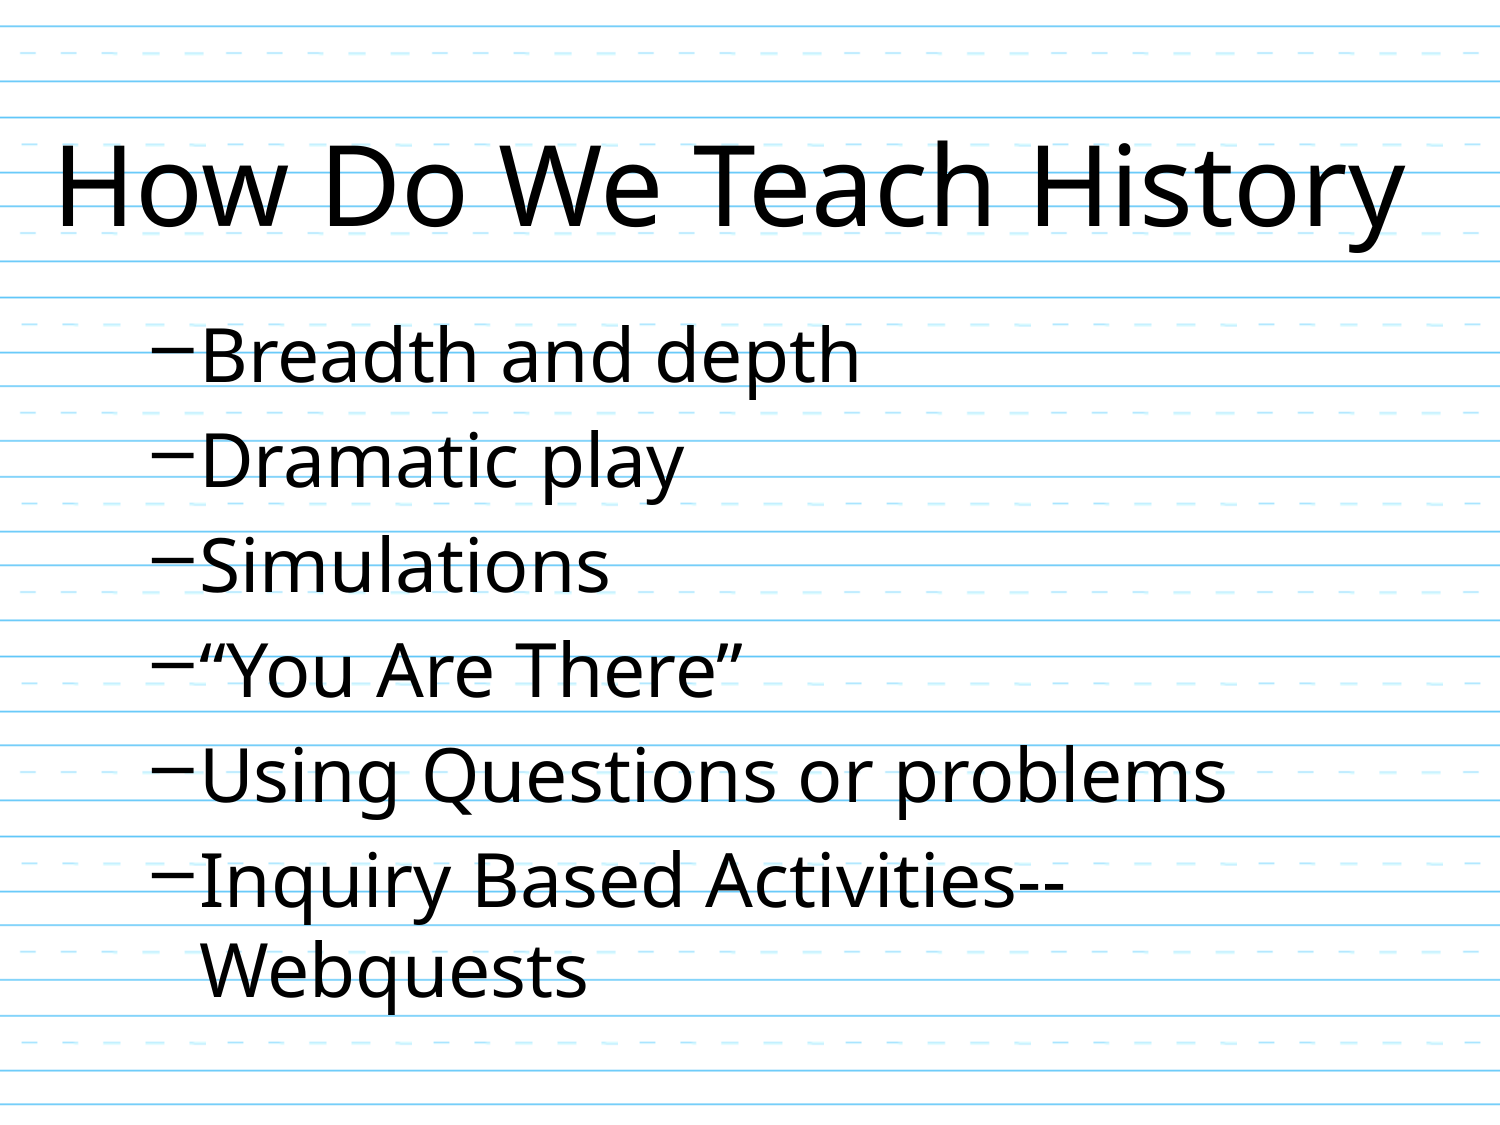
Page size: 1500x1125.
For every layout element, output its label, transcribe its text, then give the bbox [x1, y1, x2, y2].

title How Do We Teach History [37, 49, 1463, 313]
list Breadth and depth Dramatic play Simulations “You Are There” Using Questions or problems Inquiry Based Activities-- Webquests [62, 299, 1463, 1001]
picture [0, 0, 1500, 1125]
